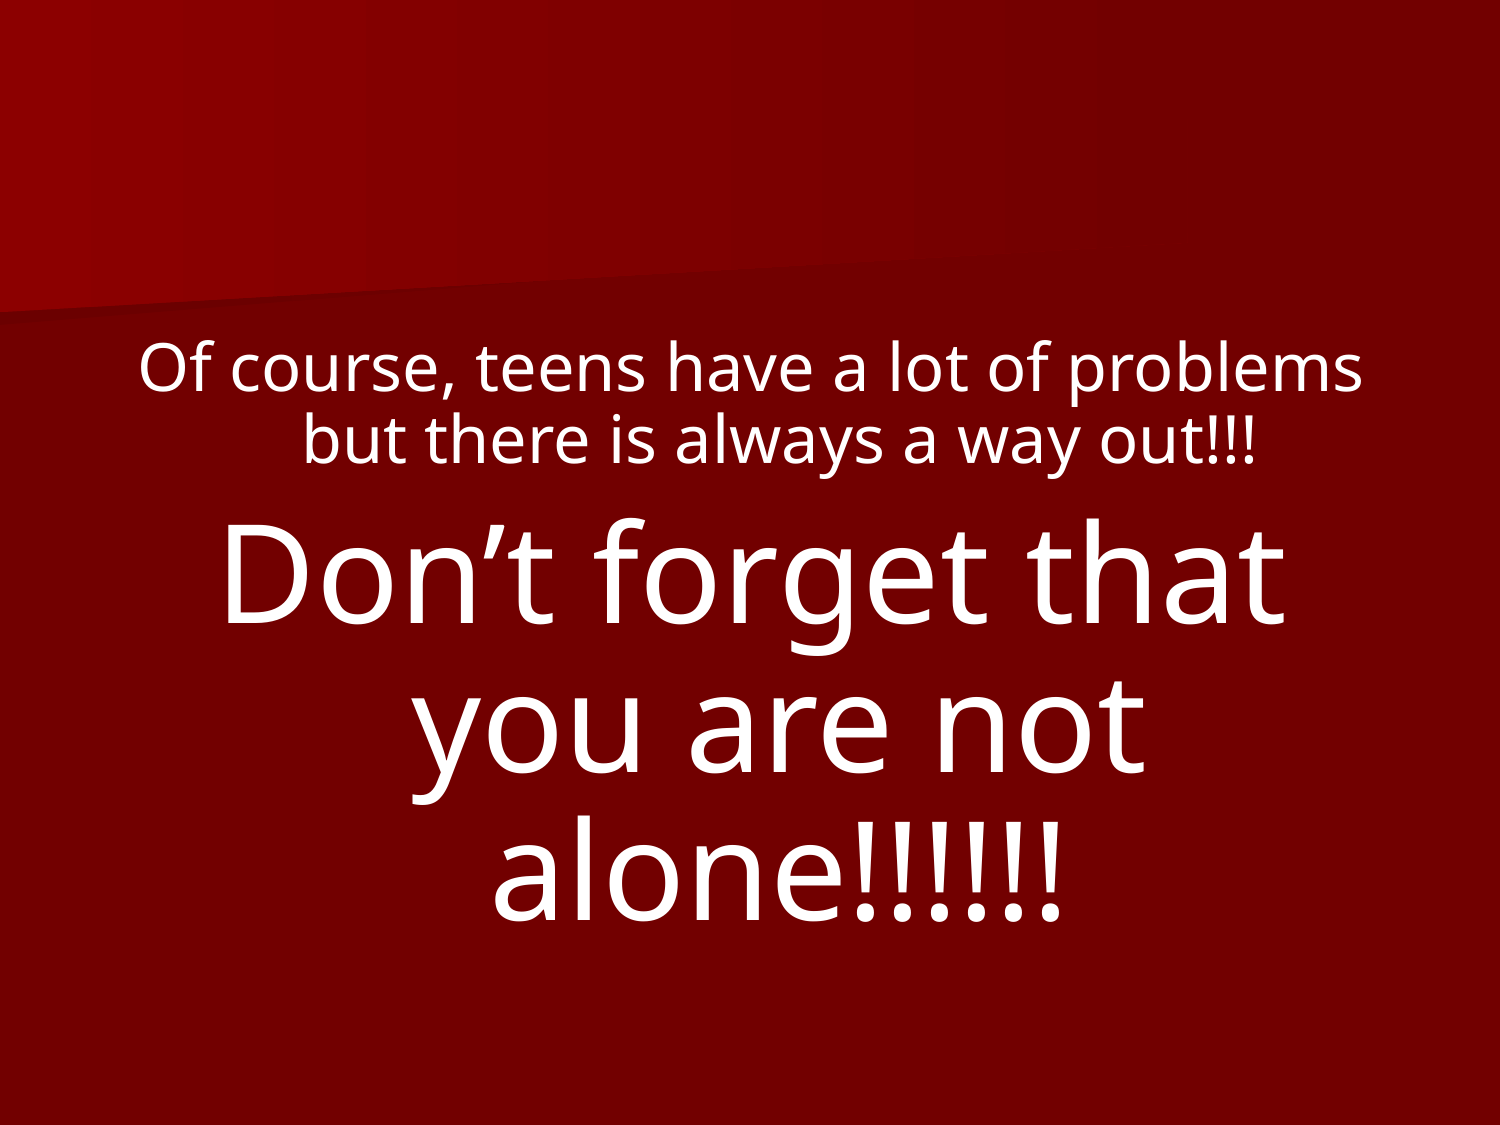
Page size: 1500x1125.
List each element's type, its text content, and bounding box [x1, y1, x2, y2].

list Of course, teens have a lot of problems but there is always a way out!!! Don’t forget that you are not alone!!!!!! [76, 326, 1428, 839]
